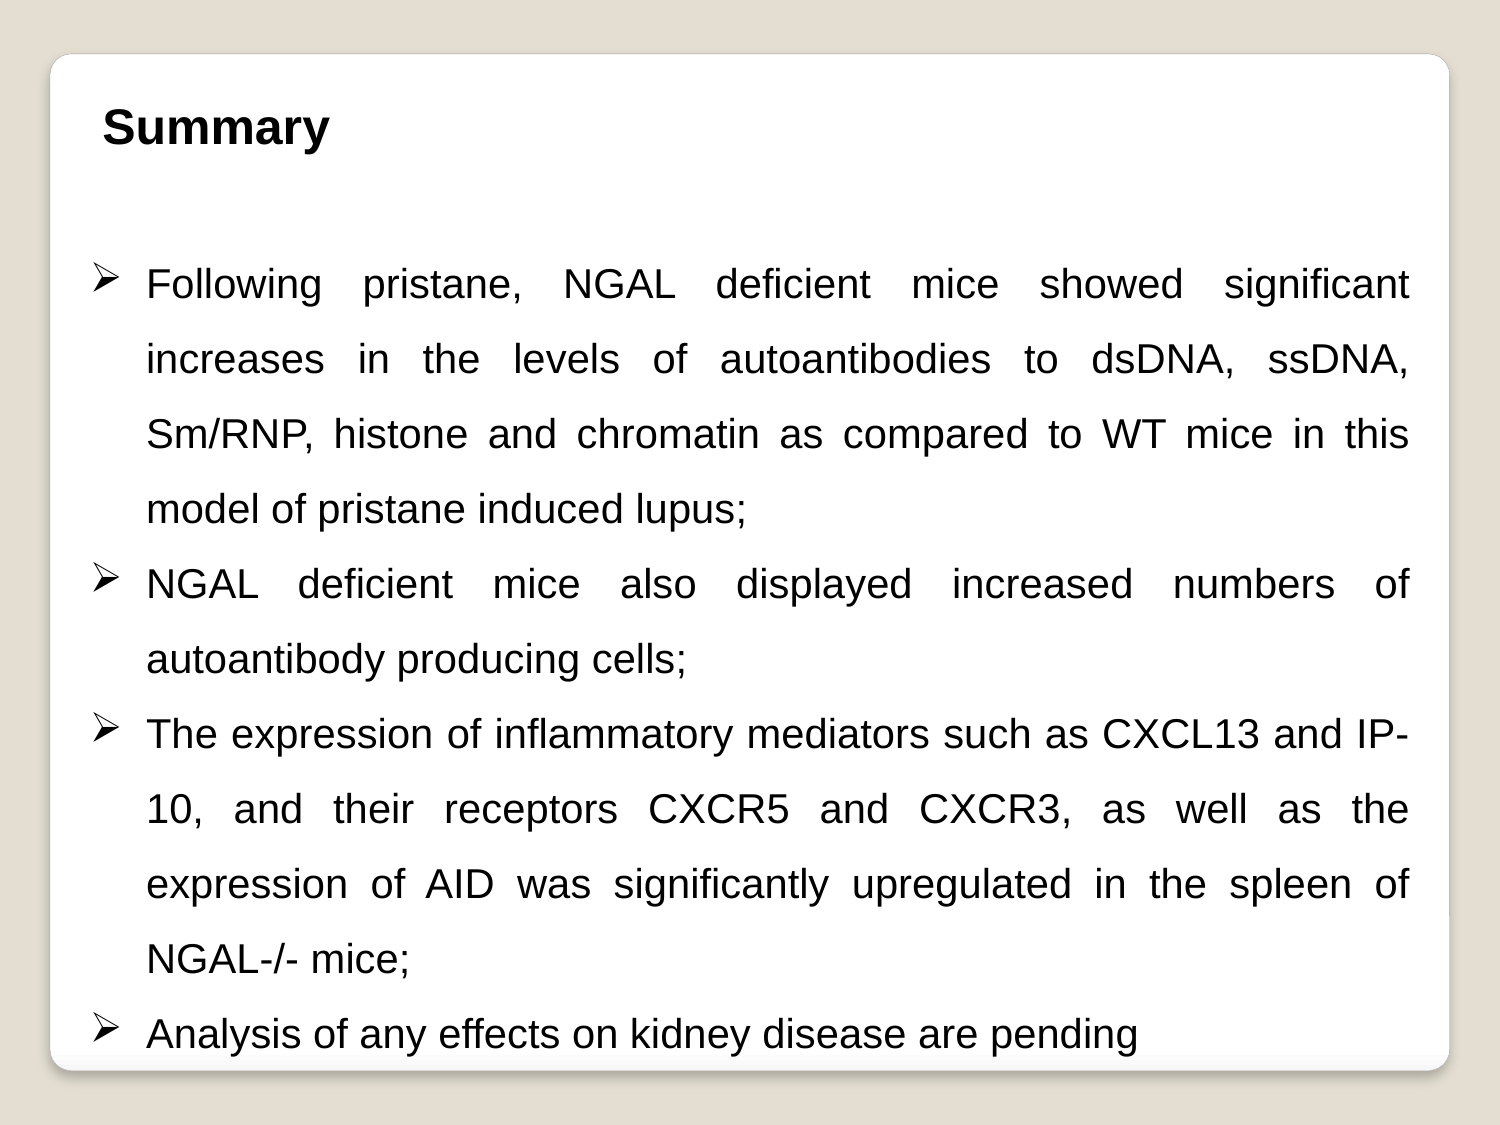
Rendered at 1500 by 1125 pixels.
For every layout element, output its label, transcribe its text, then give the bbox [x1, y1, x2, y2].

text_box Summary [87, 87, 675, 163]
text_box Following pristane, NGAL deficient mice showed significant increases in the levels of autoantibodies to dsDNA, ssDNA, Sm/RNP, histone and chromatin as compared to WT mice in this model of pristane induced lupus; NGAL deficient mice also displayed increased numbers of autoantibody producing cells; The expression of inflammatory mediators such as CXCL13 and IP-10, and their receptors CXCR5 and CXCR3, as well as the expression of AID was significantly upregulated in the spleen of NGAL-/- mice; Analysis of any effects on kidney disease are pending [74, 224, 1425, 1065]
